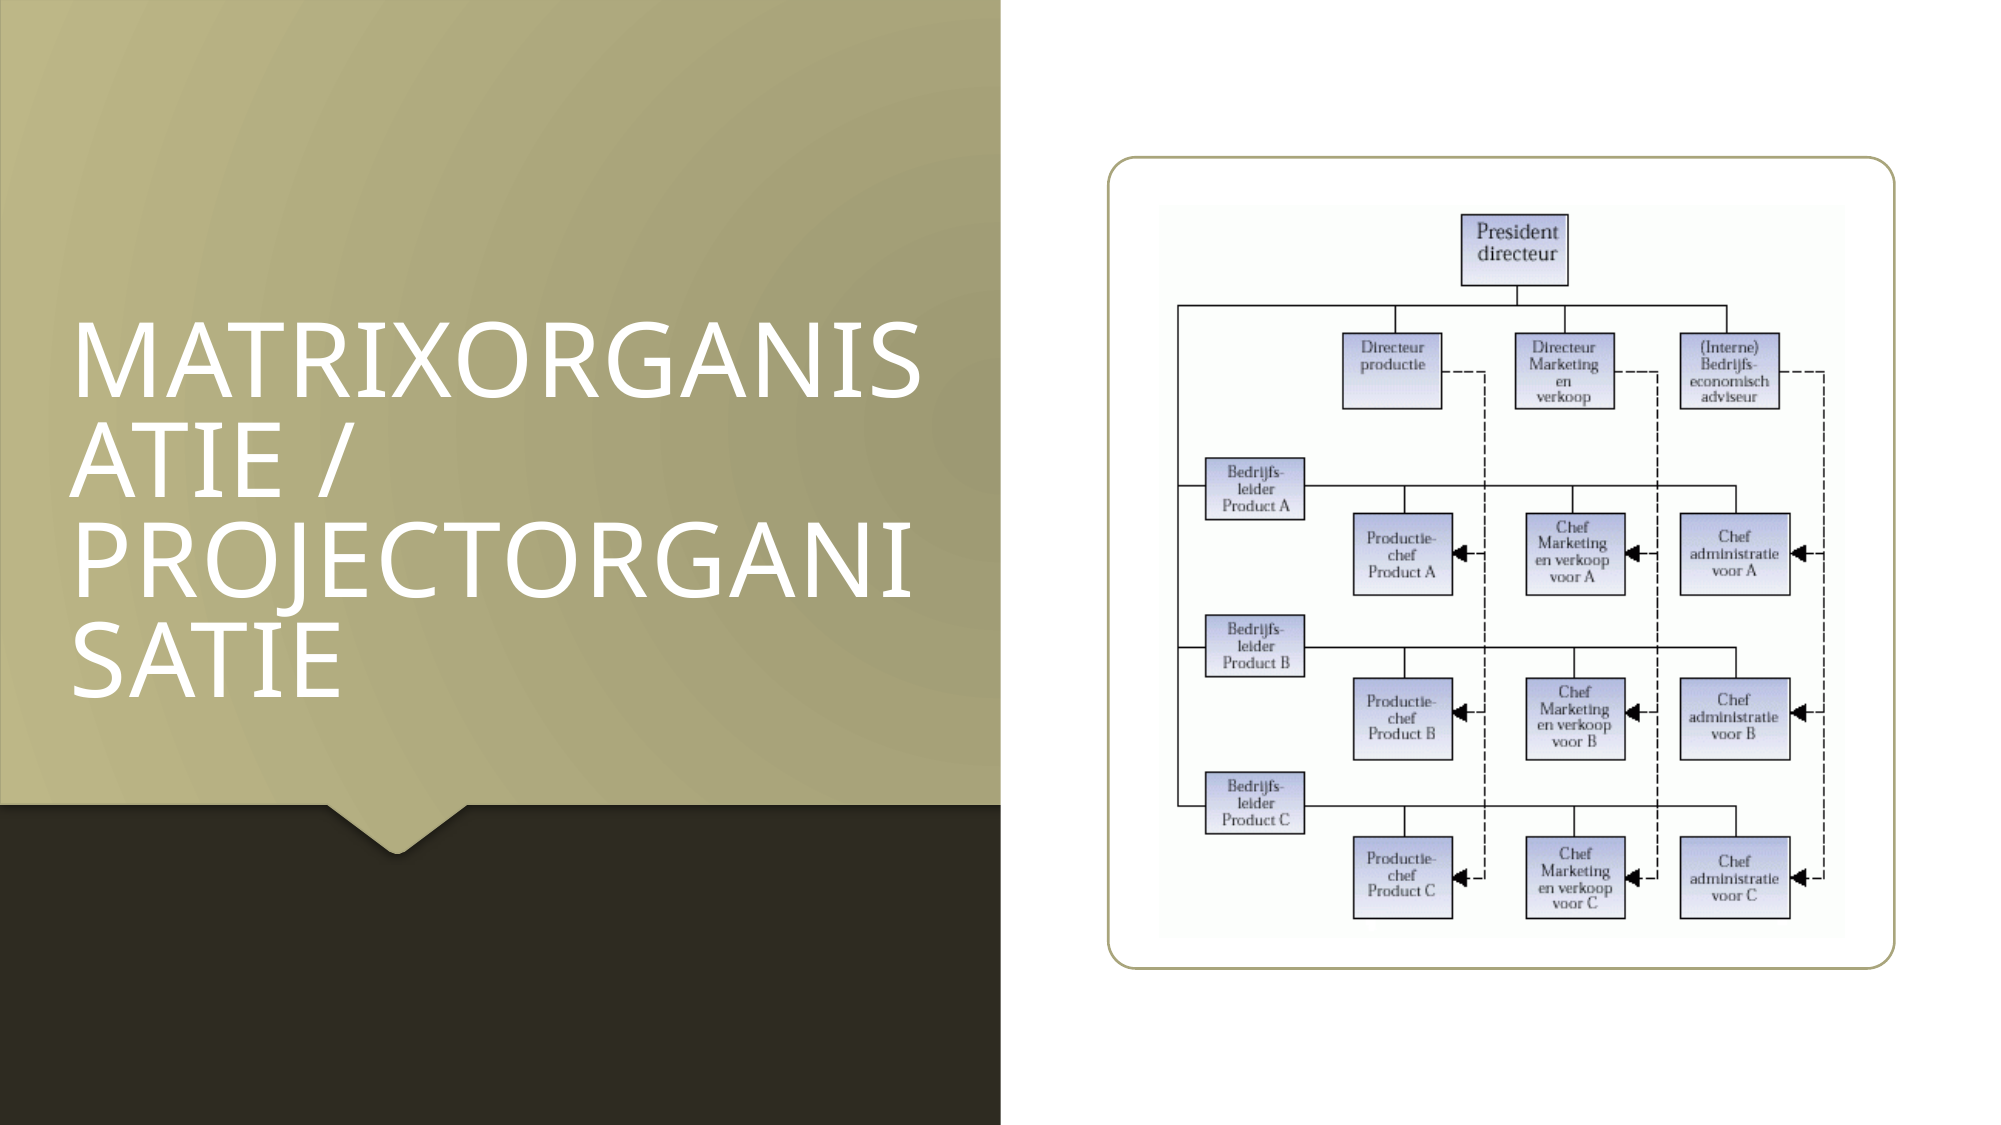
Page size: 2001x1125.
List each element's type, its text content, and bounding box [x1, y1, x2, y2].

title Matrixorganisatie / projectorganisatie [54, 104, 947, 726]
text_box [1106, 155, 1896, 970]
text_box [0, 0, 999, 854]
text_box [999, 0, 2000, 1125]
picture [1159, 204, 1845, 942]
